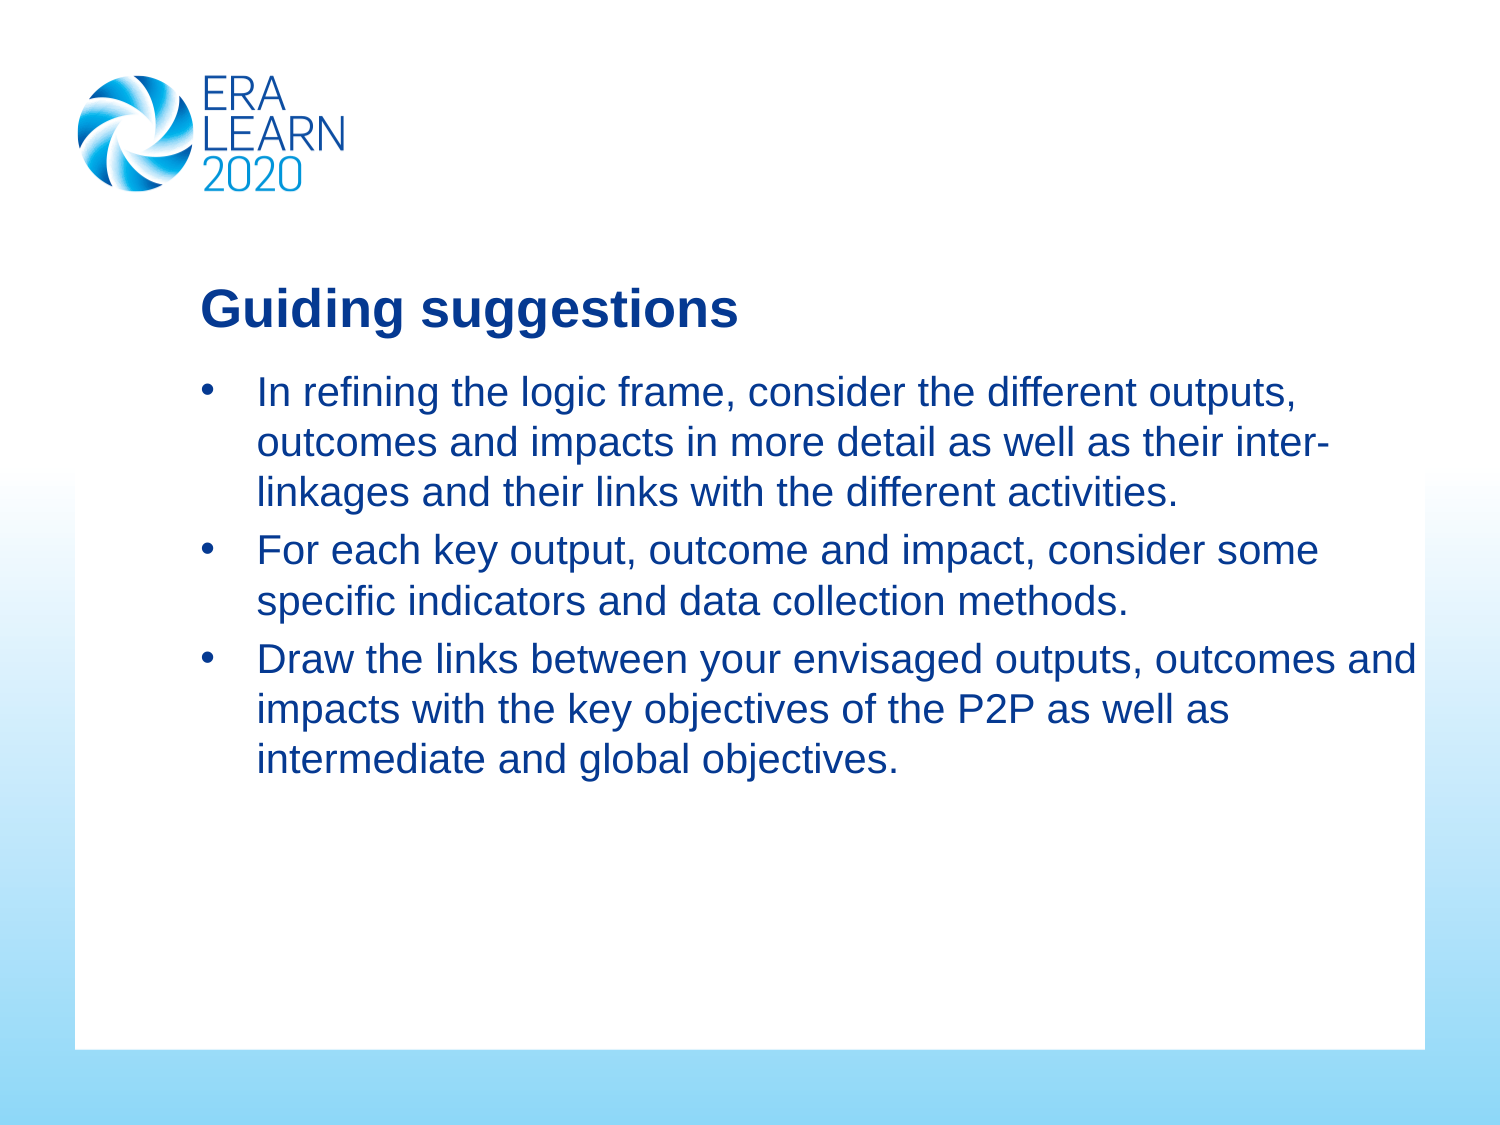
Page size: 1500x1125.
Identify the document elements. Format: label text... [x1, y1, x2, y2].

list In refining the logic frame, consider the different outputs, outcomes and impacts in more detail as well as their inter-linkages and their links with the different activities. For each key output, outcome and impact, consider some specific indicators and data collection methods. Draw the links between your envisaged outputs, outcomes and impacts with the key objectives of the P2P as well as intermediate and global objectives. [185, 357, 1440, 1125]
picture [0, 0, 1500, 1125]
title Guiding suggestions [185, 265, 1313, 357]
